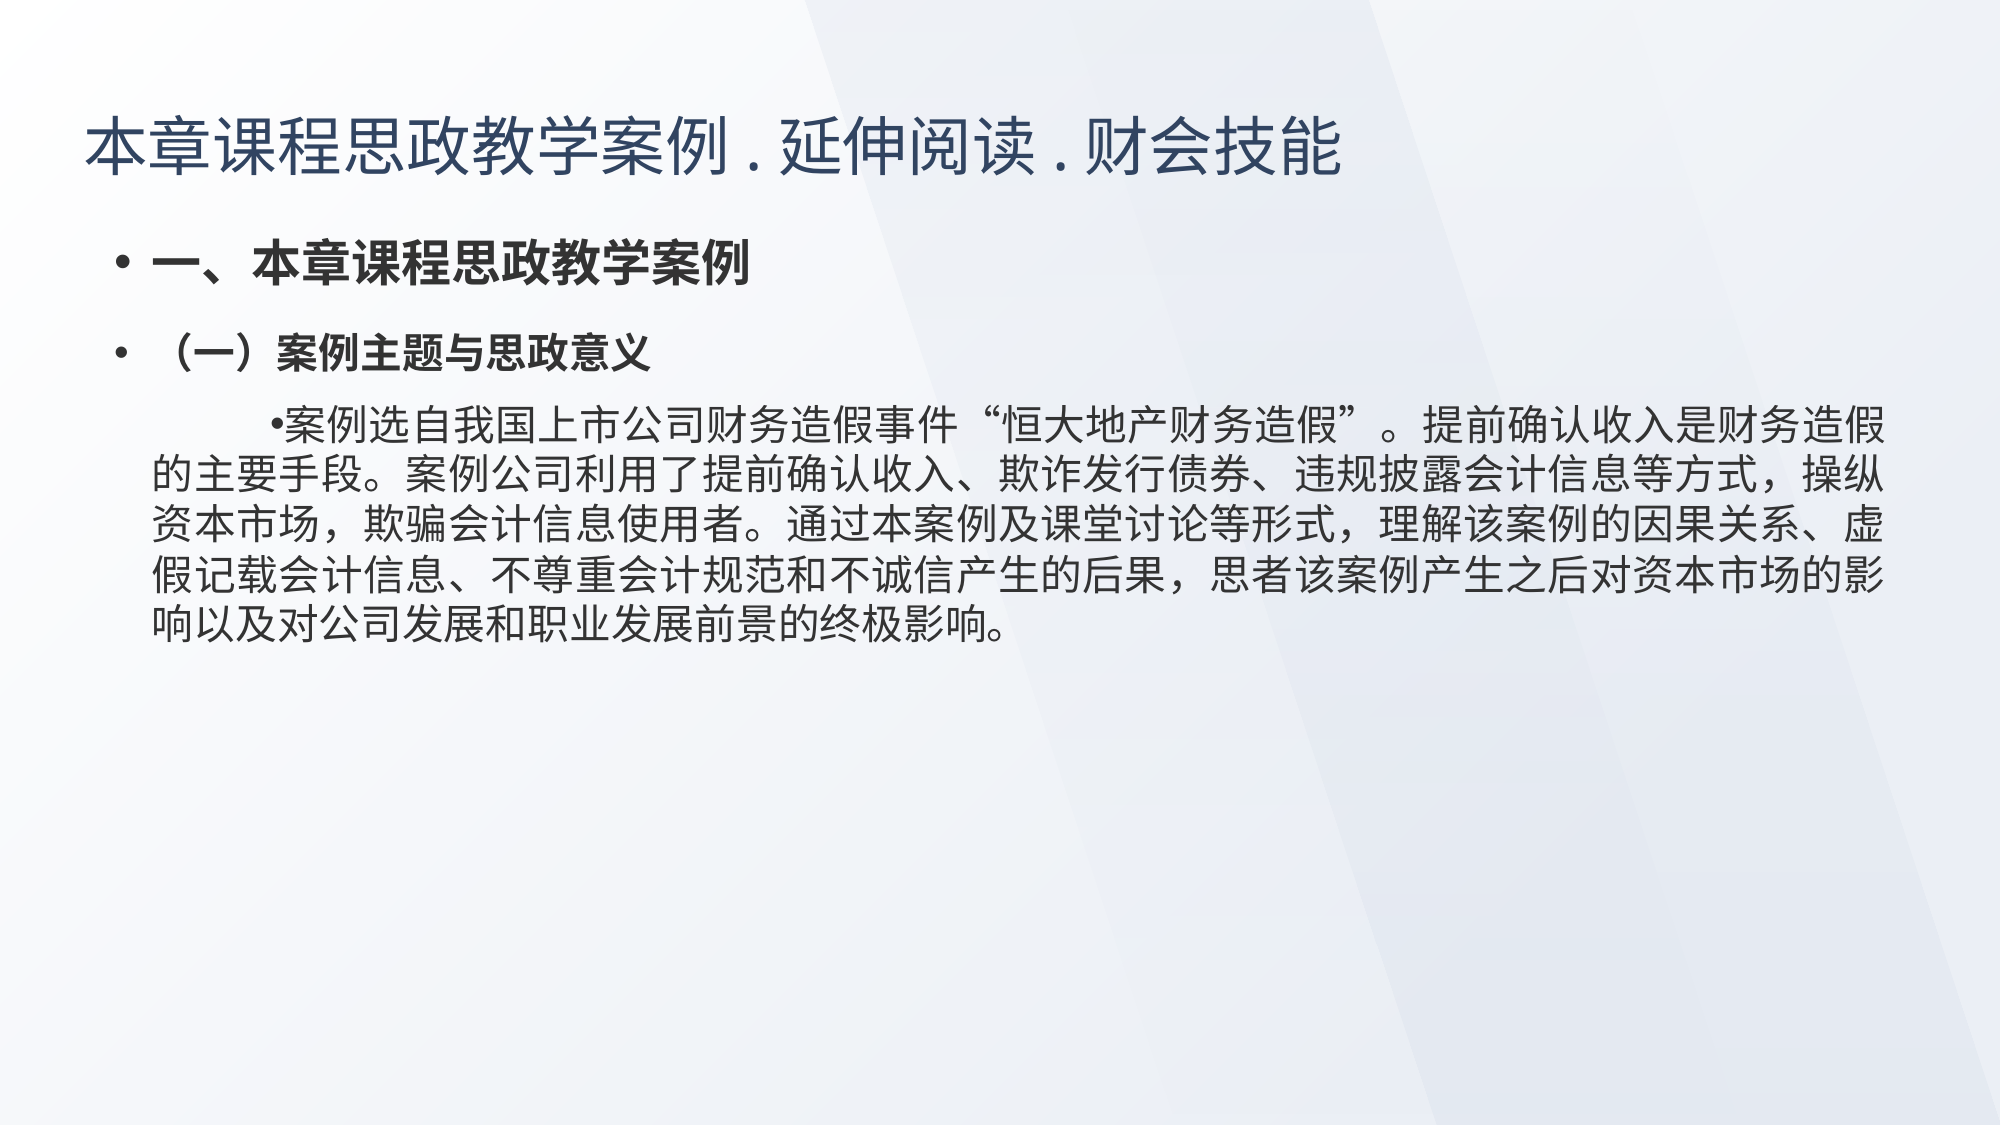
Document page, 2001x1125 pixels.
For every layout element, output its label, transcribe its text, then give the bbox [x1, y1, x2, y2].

list 一、本章课程思政教学案例 （一）案例主题与思政意义 案例选自我国上市公司财务造假事件“恒大地产财务造假”。提前确认收入是财务造假的主要手段。案例公司利用了提前确认收入、欺诈发行债券、违规披露会计信息等方式，操纵资本市场，欺骗会计信息使用者。通过本案例及课堂讨论等形式，理解该案例的因果关系、虚假记载会计信息、不尊重会计规范和不诚信产生的后果，思者该案例产生之后对资本市场的影响以及对公司发展和职业发展前景的终极影响。 [114, 213, 1886, 1013]
title 本章课程思政教学案例.延伸阅读.财会技能 [83, 100, 1361, 184]
